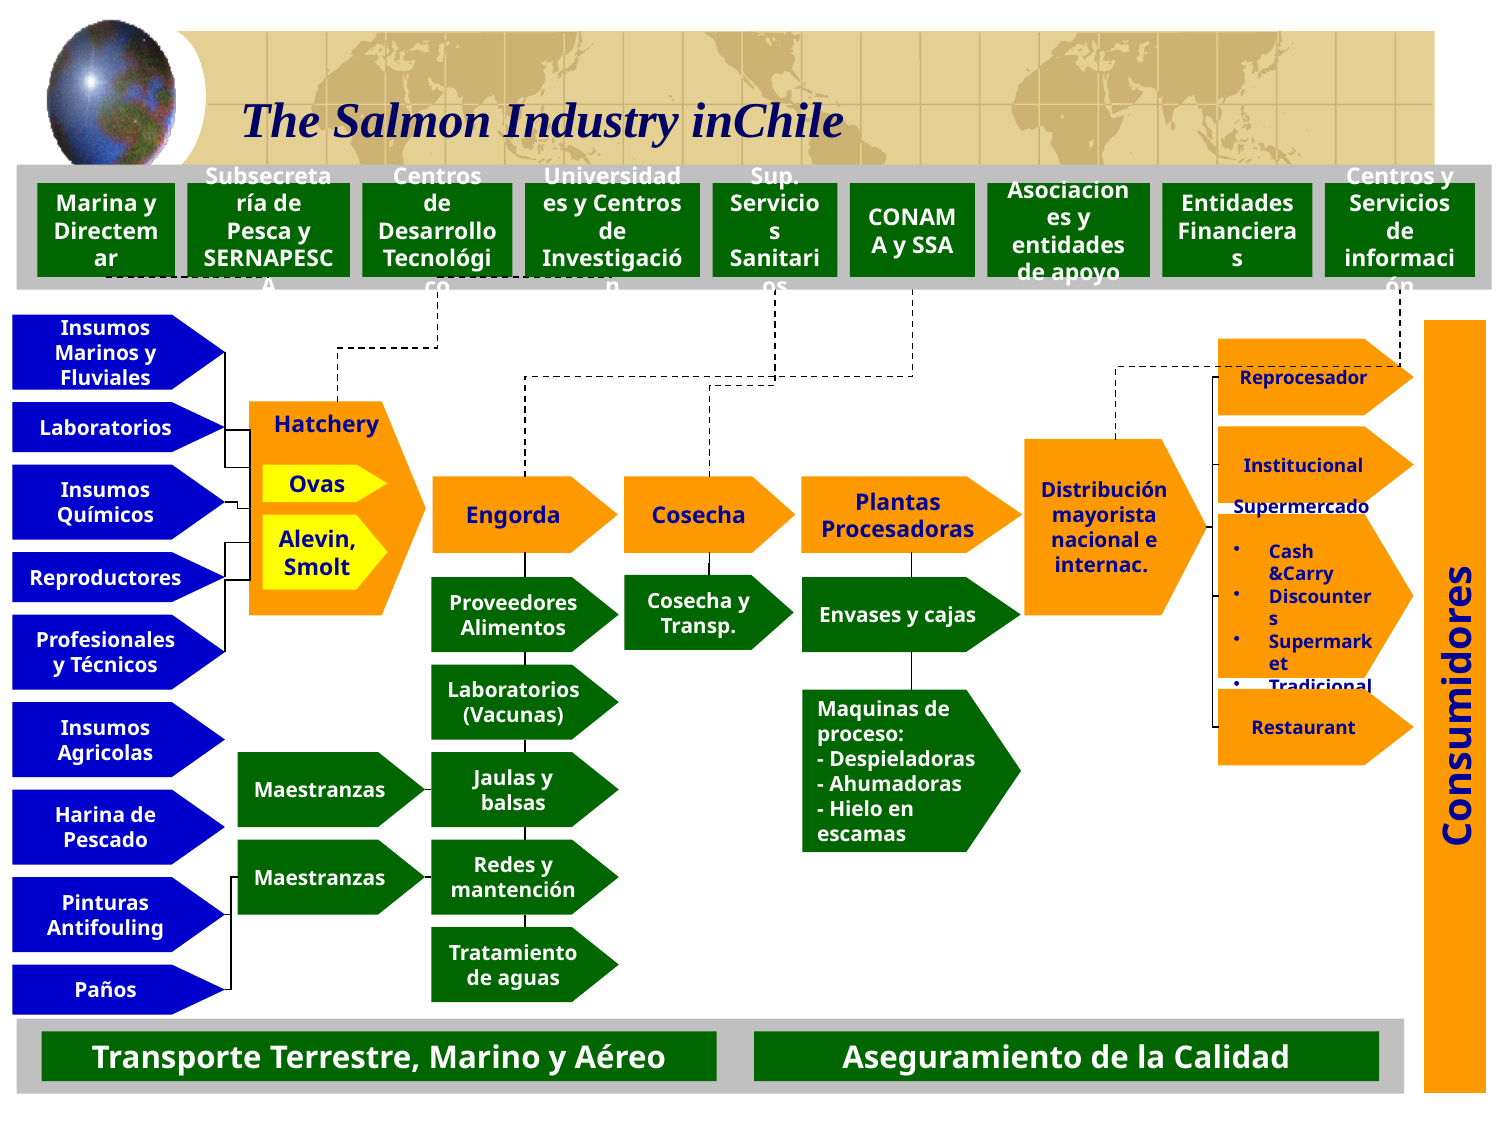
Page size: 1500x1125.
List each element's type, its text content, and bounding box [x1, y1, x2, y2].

title The Salmon Industry inChile [224, 42, 1500, 193]
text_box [224, 487, 1484, 1090]
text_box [16, 164, 1492, 478]
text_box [16, 551, 1405, 1094]
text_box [12, 482, 219, 554]
picture [42, 14, 190, 164]
